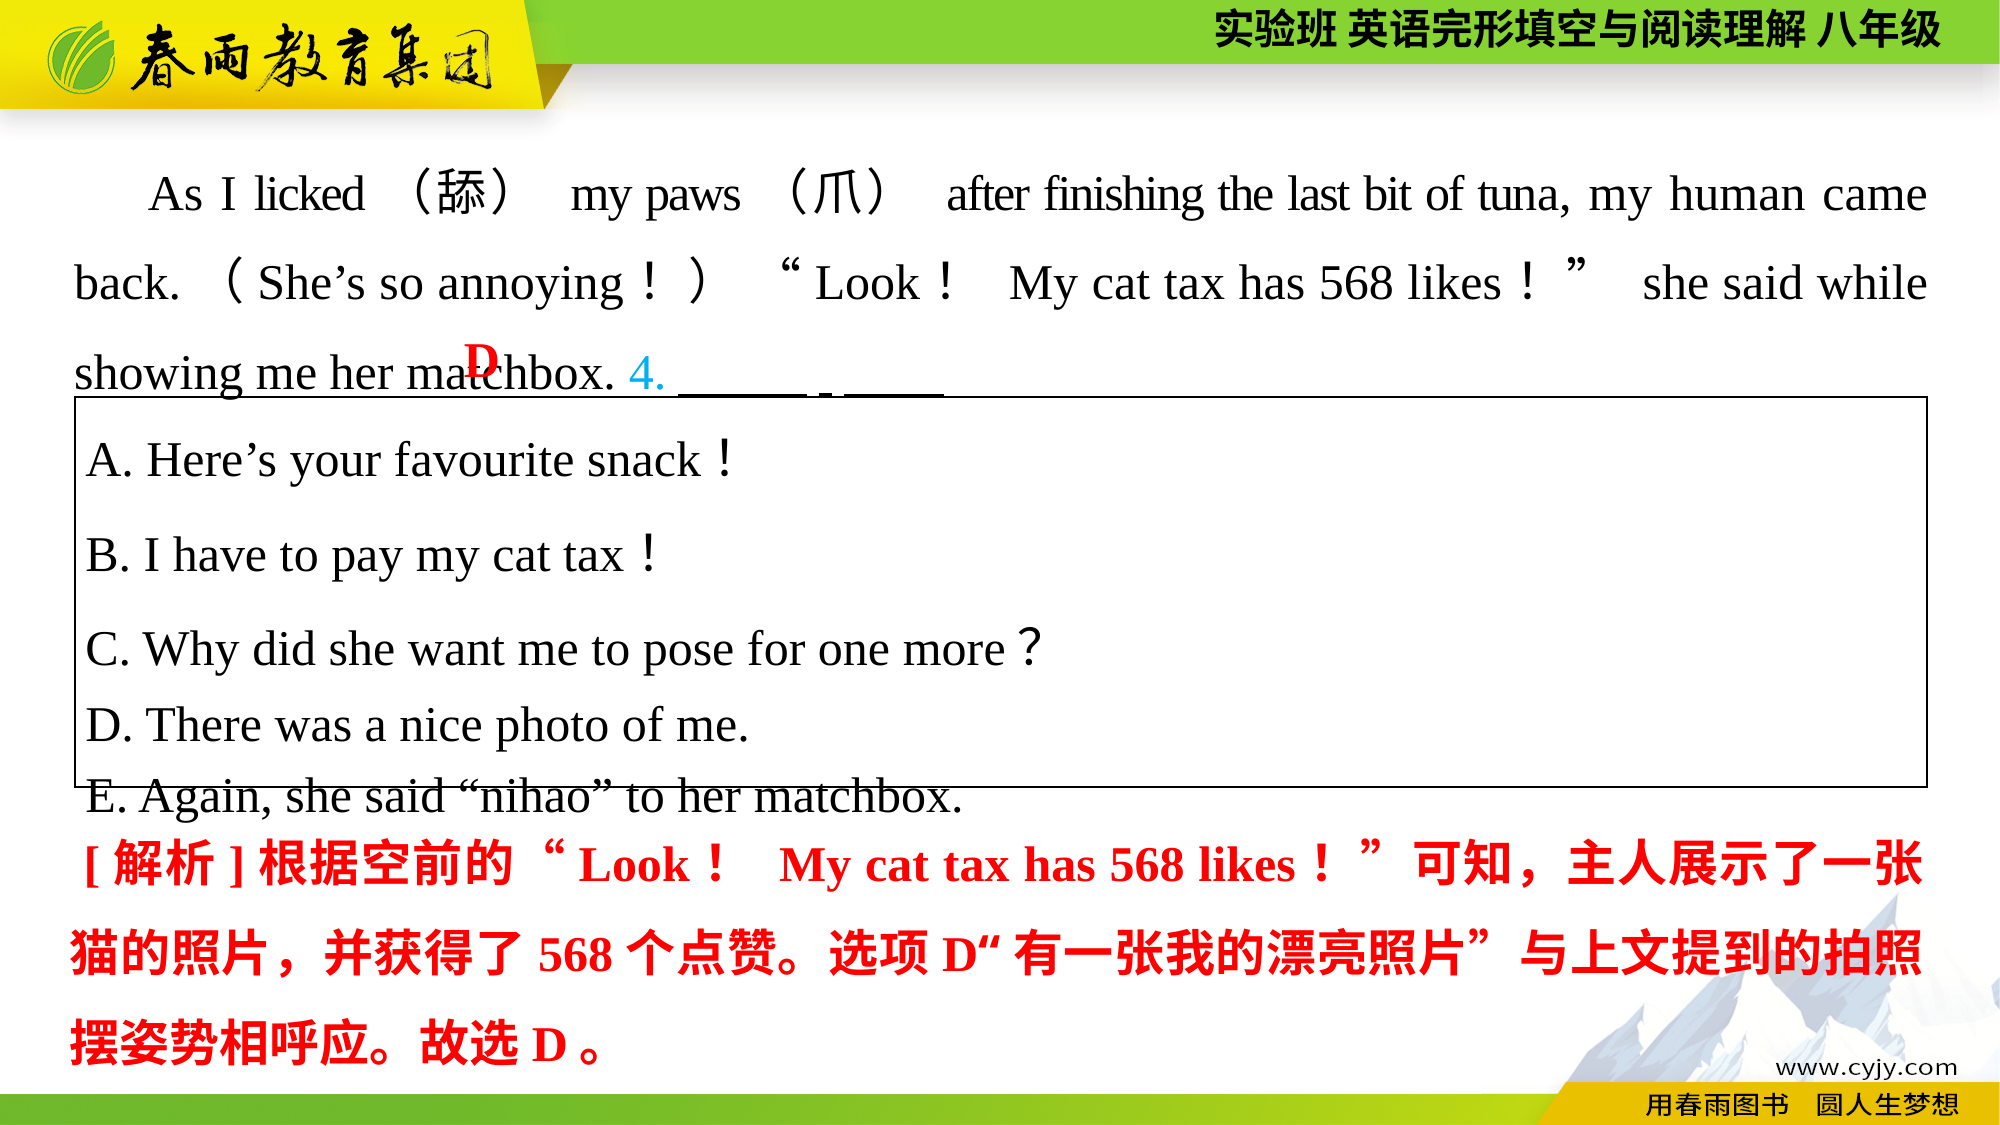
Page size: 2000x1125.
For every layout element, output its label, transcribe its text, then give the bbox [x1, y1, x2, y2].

text_box [解析]根据空前的“Look！ My cat tax has 568 likes！”可知，主人展示了一张猫的照片，并获得了568个点赞。选项D“有一张我的漂亮照片”与上文提到的拍照摆姿势相呼应。故选D。 [54, 794, 1939, 1080]
picture [0, 0, 2000, 1125]
list As I licked（舔） my paws（爪） after finishing the last bit of tuna, my human came back.（She’s so annoying！） “Look！ My cat tax has 568 likes！” she said while showing me her matchbox. 4. , [59, 122, 1944, 399]
text_box D [449, 320, 515, 395]
table_header A. Here’s your favourite snack！ B. I have to pay my cat tax！ C. Why did she want me to pose for one more？ D. There was a nice photo of me. E. Again, she said “nihao” to her matchbox. [76, 398, 1926, 786]
